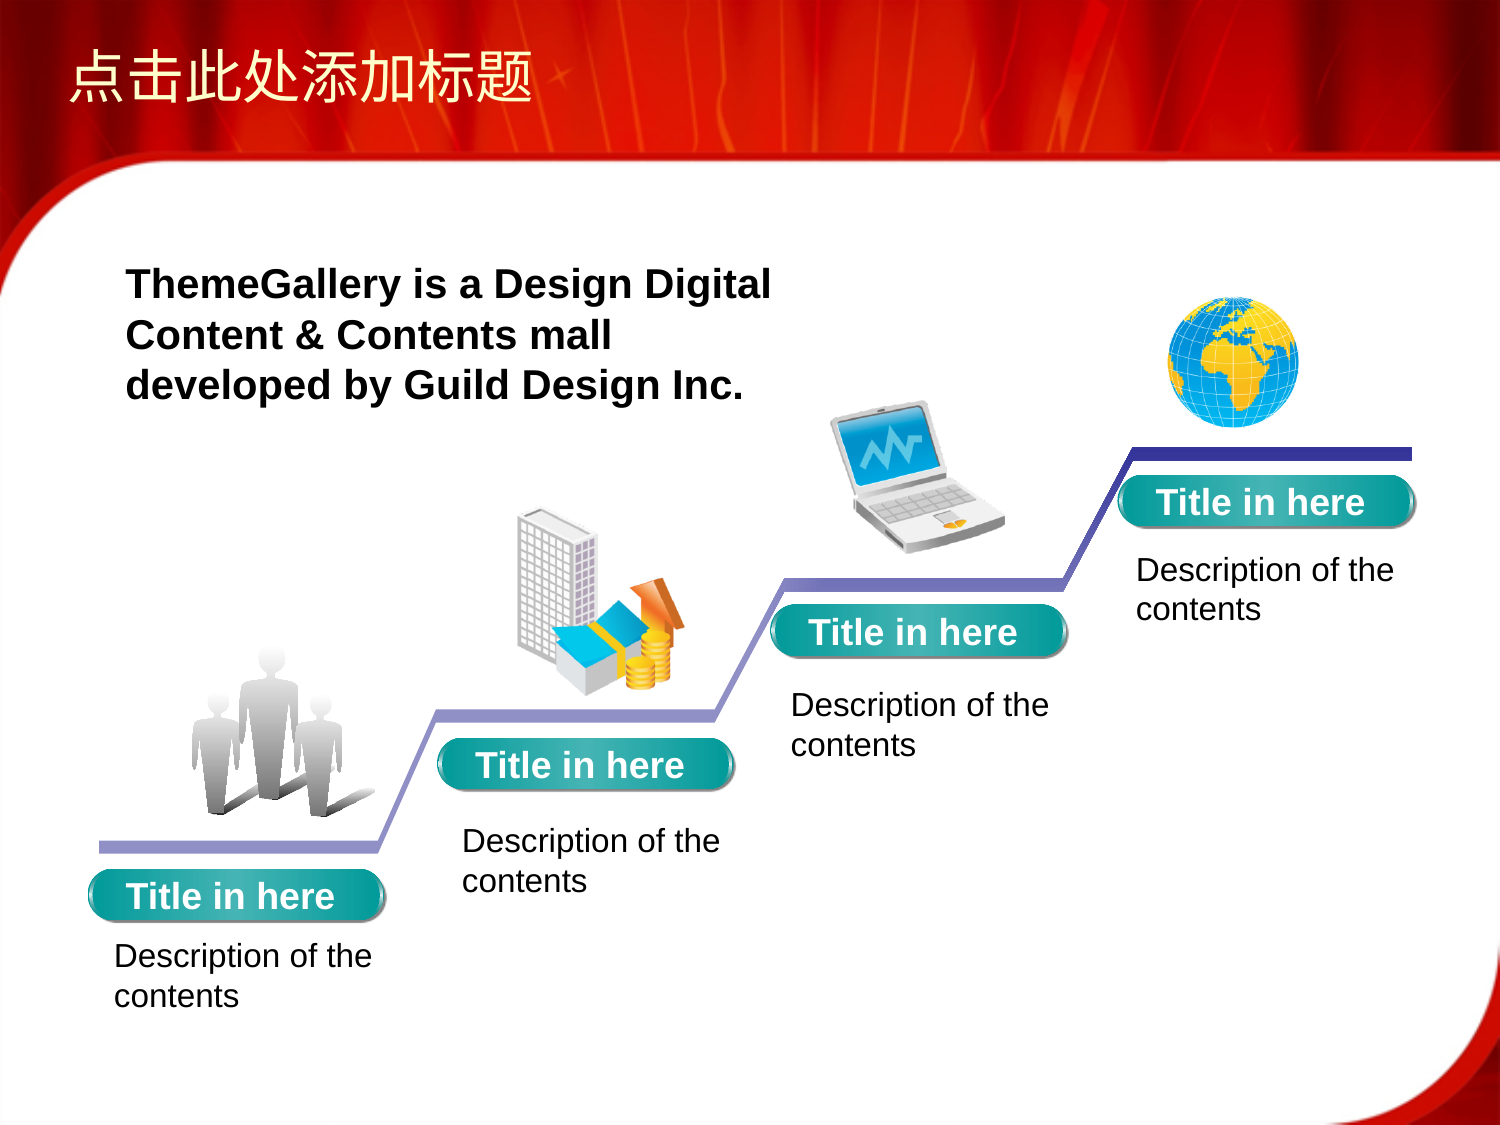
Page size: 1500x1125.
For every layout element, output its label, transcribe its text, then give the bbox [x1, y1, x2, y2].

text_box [86, 249, 1415, 1023]
text_box 点击此处添加标题 [53, 33, 845, 118]
picture [0, 0, 1500, 1125]
